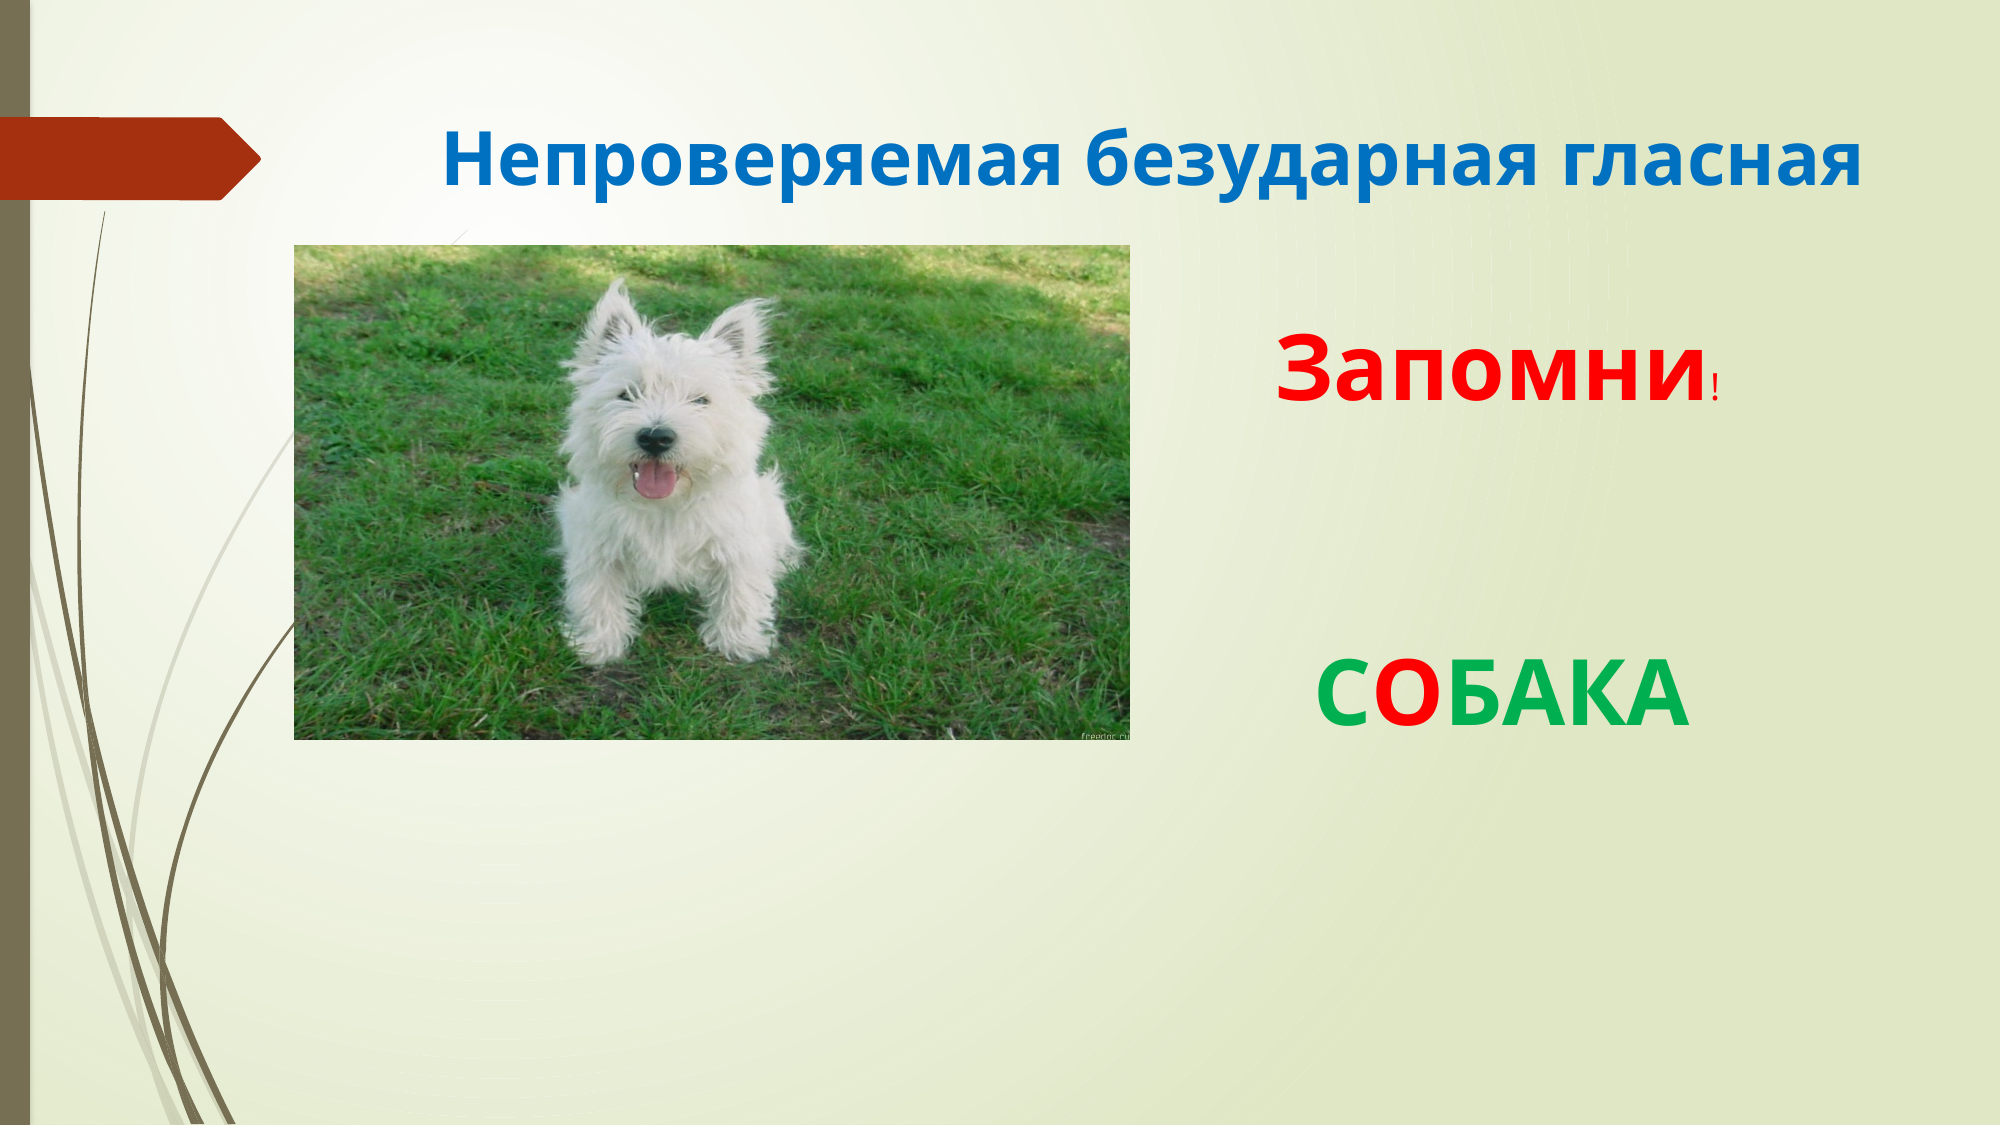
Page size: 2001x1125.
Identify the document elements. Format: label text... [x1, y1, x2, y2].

text_box Запомни! [1259, 301, 1888, 427]
text_box СОБАКА [1298, 626, 1888, 752]
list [294, 245, 1130, 740]
title Непроверяемая безударная гласная [425, 102, 1888, 313]
